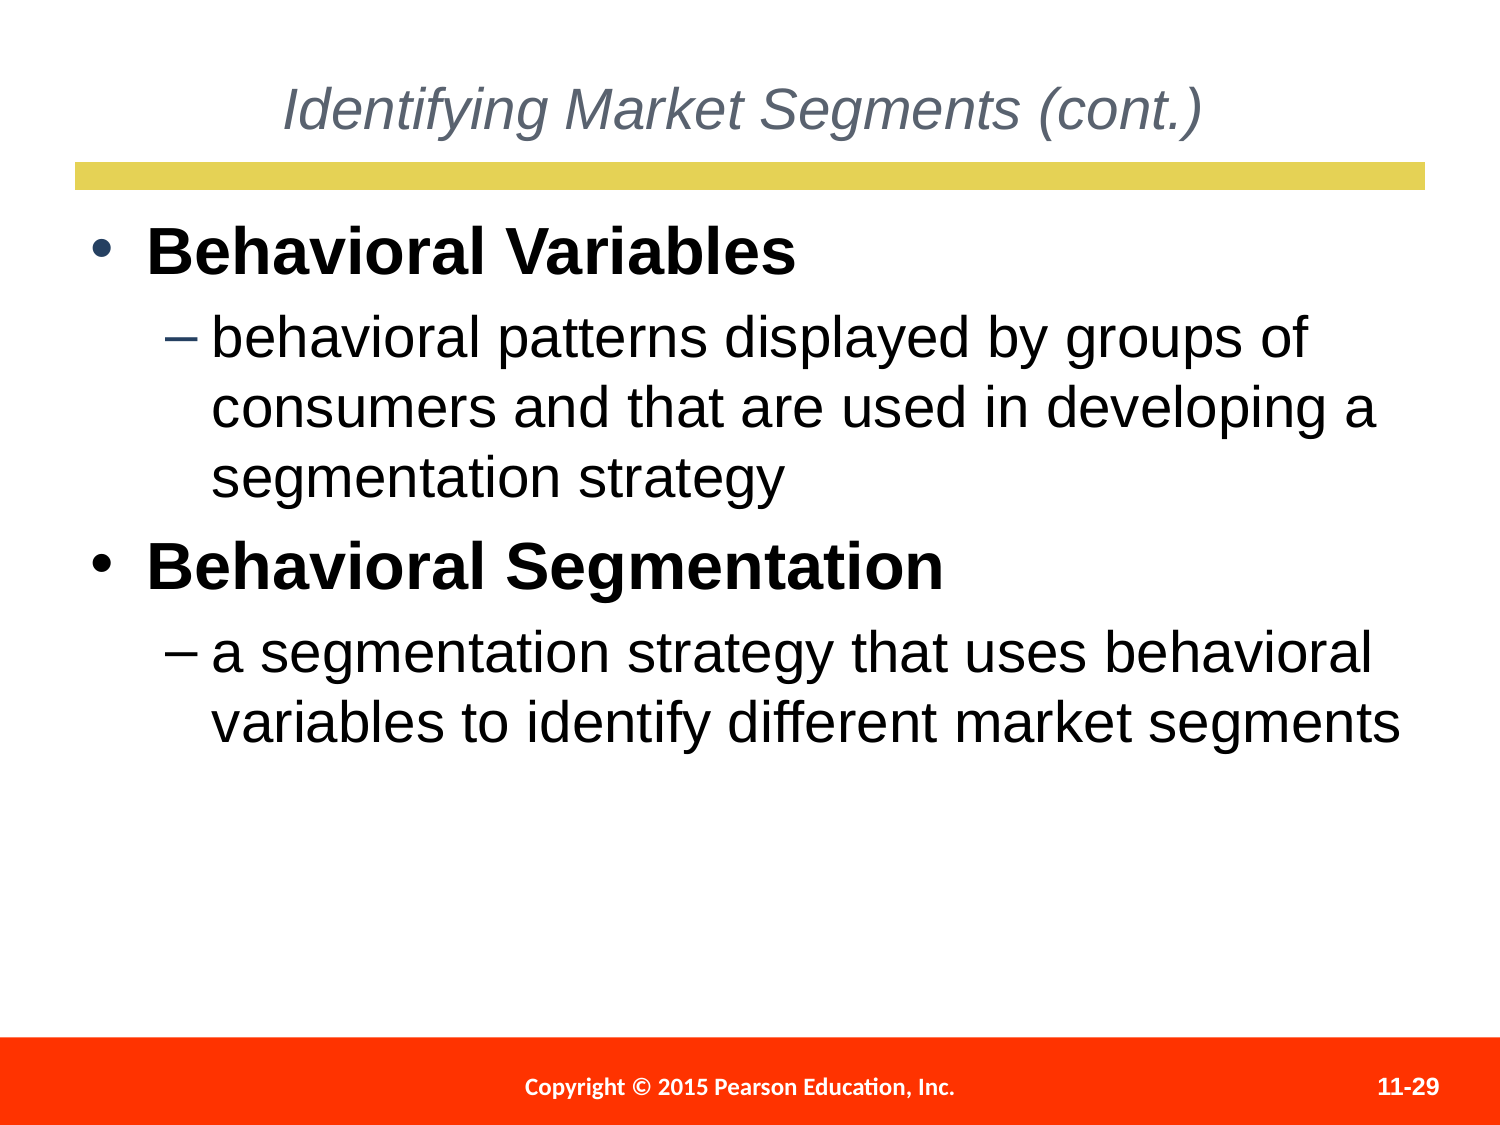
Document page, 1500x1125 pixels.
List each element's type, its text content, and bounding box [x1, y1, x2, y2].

text_box Identifying Market Segments (cont.) [50, 12, 1438, 200]
list Behavioral Variables behavioral patterns displayed by groups of consumers and that are used in developing a segmentation strategy Behavioral Segmentation a segmentation strategy that uses behavioral variables to identify different market segments [74, 200, 1426, 1006]
